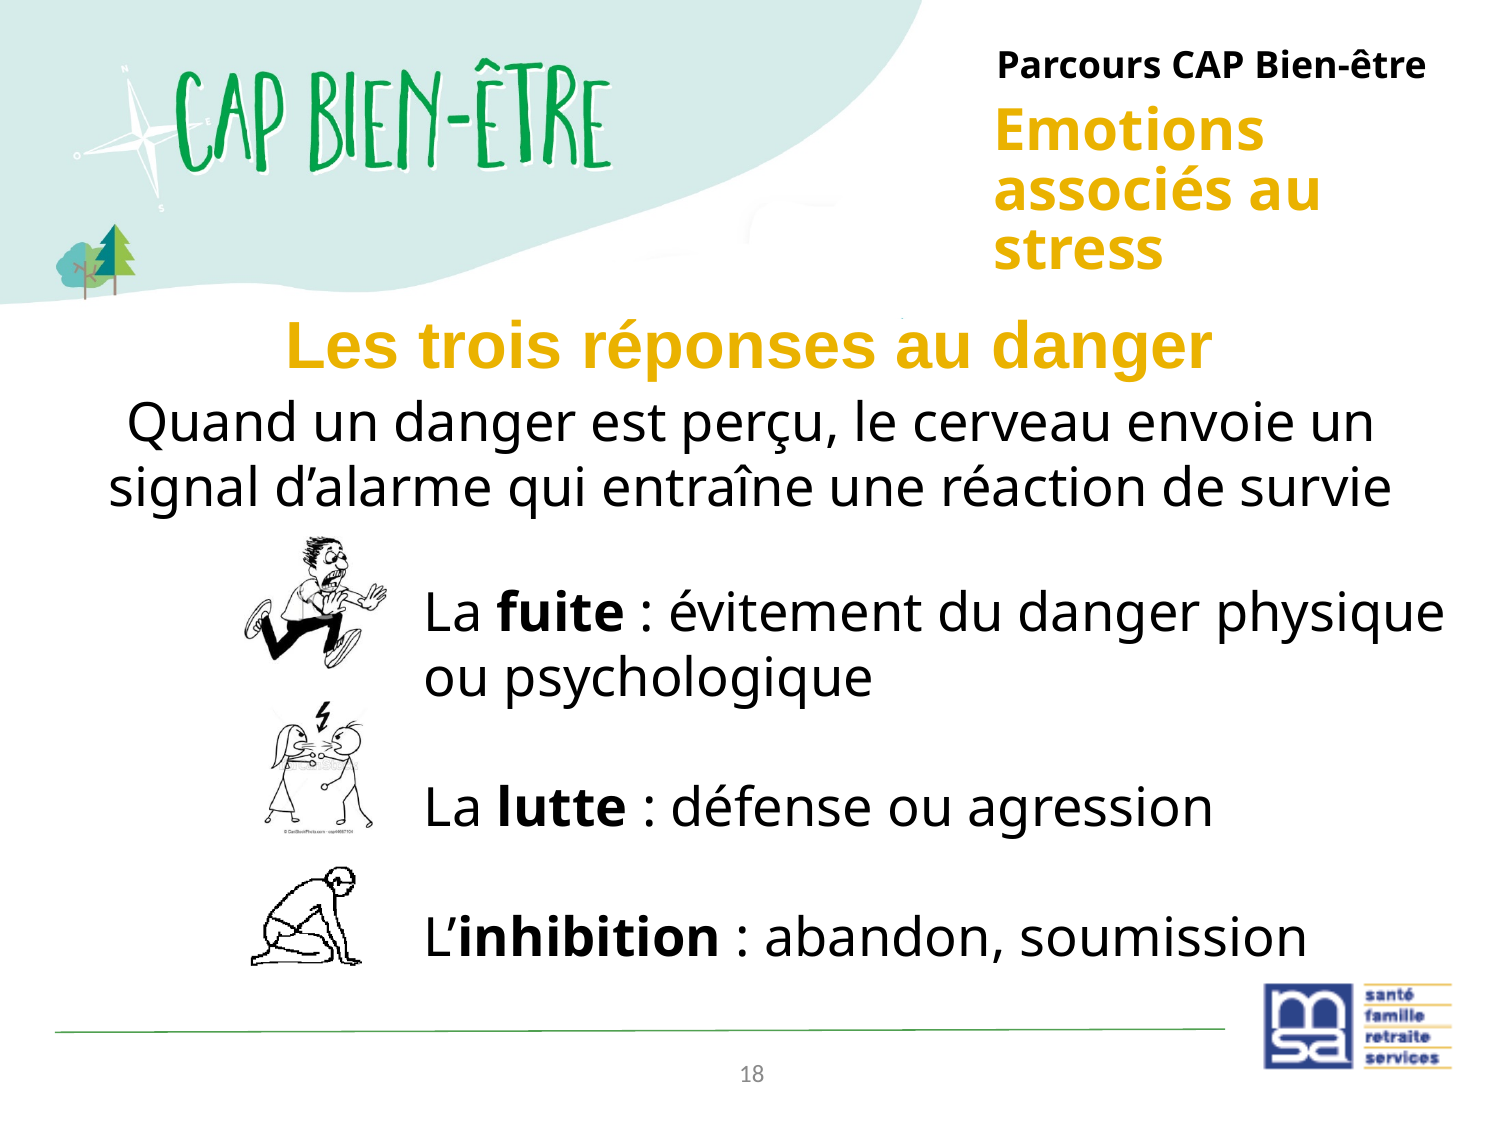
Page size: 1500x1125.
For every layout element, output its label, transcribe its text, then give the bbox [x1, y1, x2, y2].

text_box La fuite : évitement du danger physique ou psychologique La lutte : défense ou agression L’inhibition : abandon, soumission [409, 570, 1483, 1000]
text_box Emotions associés au stress [945, 117, 1412, 268]
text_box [54, 1028, 1226, 1033]
slide_number – 18 [560, 1027, 1245, 1042]
text_box 18 [54, 1042, 1245, 1103]
text_box Les trois réponses au danger [0, 299, 1500, 398]
picture [241, 680, 390, 977]
picture [1250, 929, 1476, 1125]
text_box Parcours CAP Bien-être [968, 34, 1455, 94]
picture [244, 536, 387, 669]
text_box Quand un danger est perçu, le cerveau envoie un signal d’alarme qui entraîne une réaction de survie [54, 398, 1449, 527]
picture [0, 0, 941, 320]
